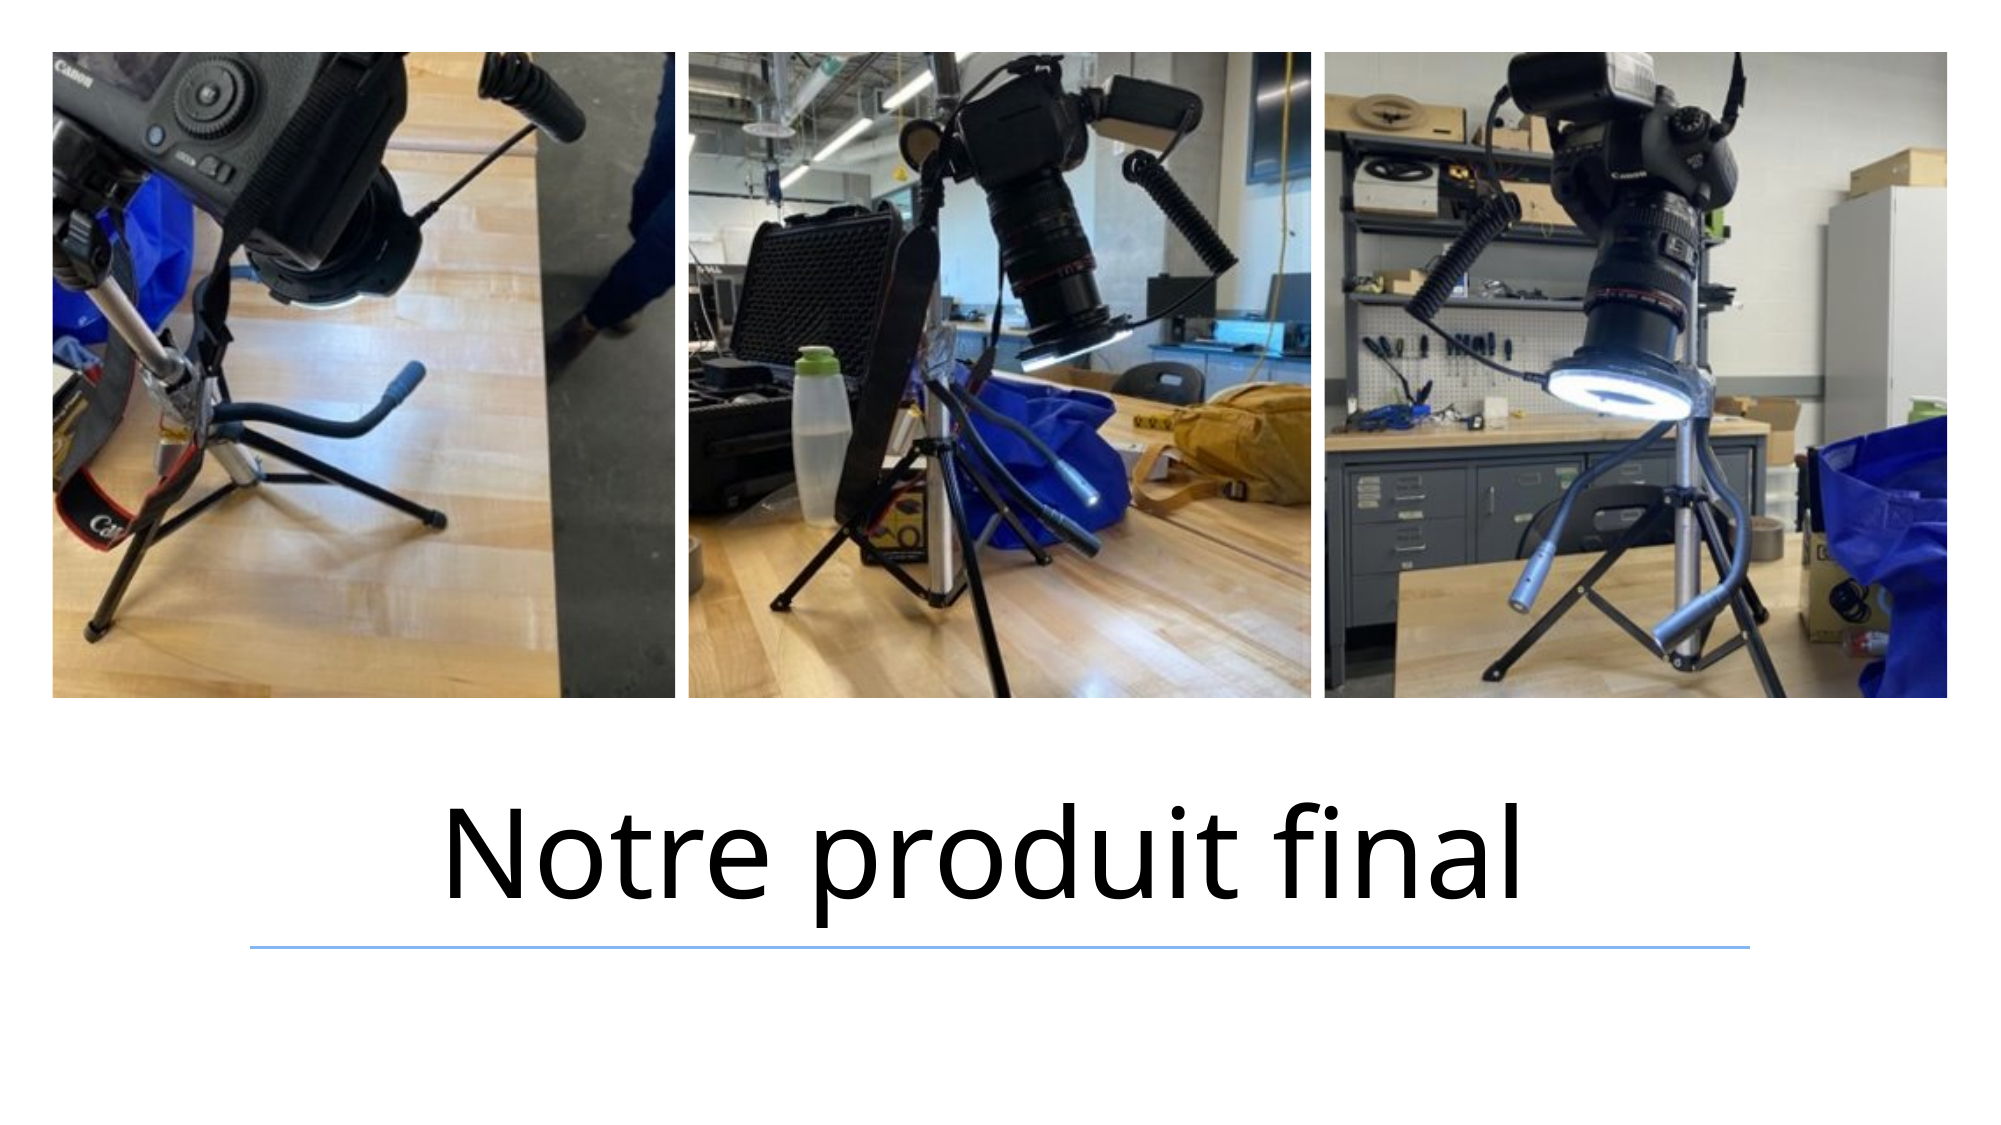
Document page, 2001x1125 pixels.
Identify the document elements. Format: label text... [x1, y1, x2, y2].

picture [688, 52, 1312, 698]
title Notre produit final [105, 749, 1895, 933]
picture [1324, 52, 1948, 698]
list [52, 52, 676, 698]
